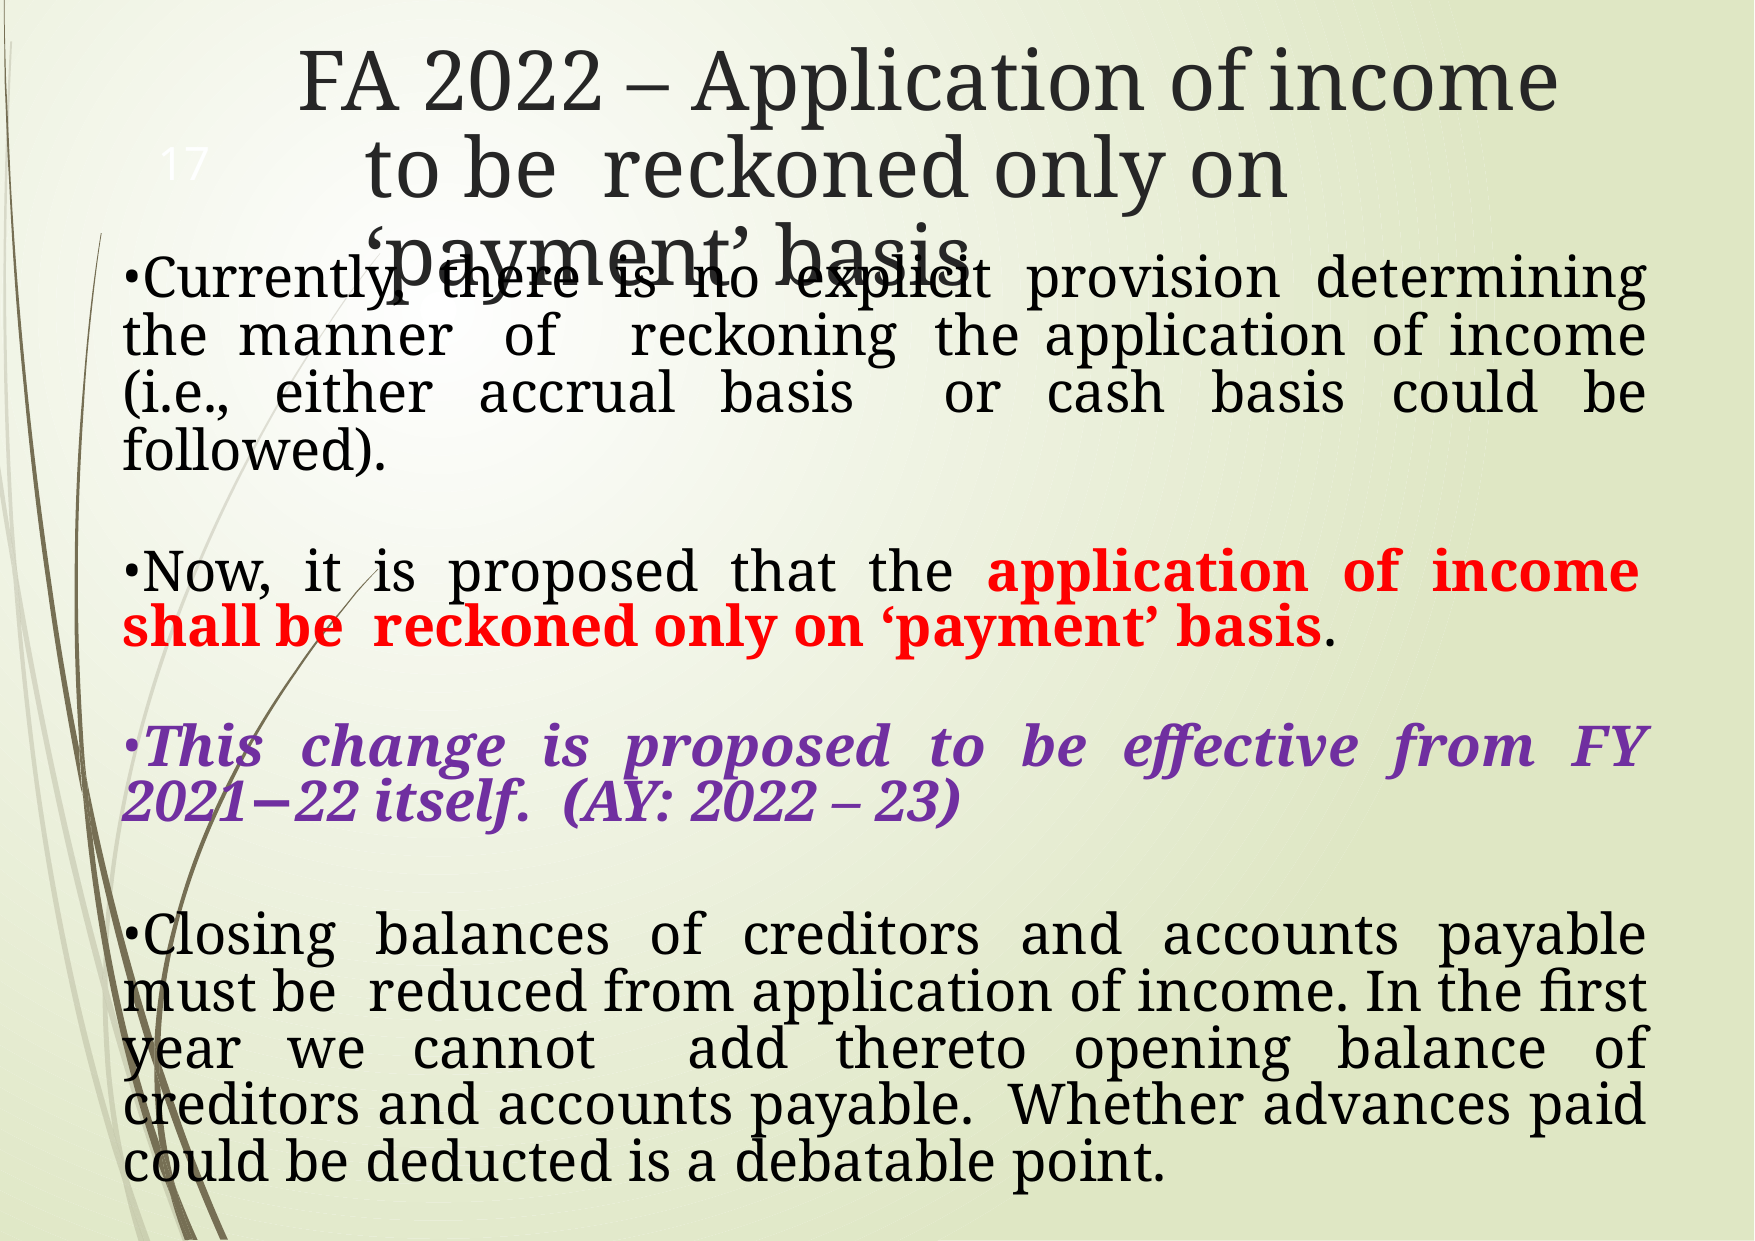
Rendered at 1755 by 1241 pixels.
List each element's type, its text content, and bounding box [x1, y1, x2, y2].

text_box Currently, there is no explicit provision determining the manner of reckoning the application of income (i.e., either accrual basis or cash basis could be followed). Now, it is proposed that the application of income shall be reckoned only on ‘payment’ basis. This change is proposed to be effective from FY 2021−22 itself. (AY: 2022 – 23) Closing balances of creditors and accounts payable must be reduced from application of income. In the first year we cannot add thereto opening balance of creditors and accounts payable. Whether advances paid could be deducted is a debatable point. [120, 239, 1649, 1193]
slide_number 17 [98, 0, 211, 536]
title FA 2022 – Application of income to be reckoned only on ‘payment’ basis [211, 34, 1599, 239]
